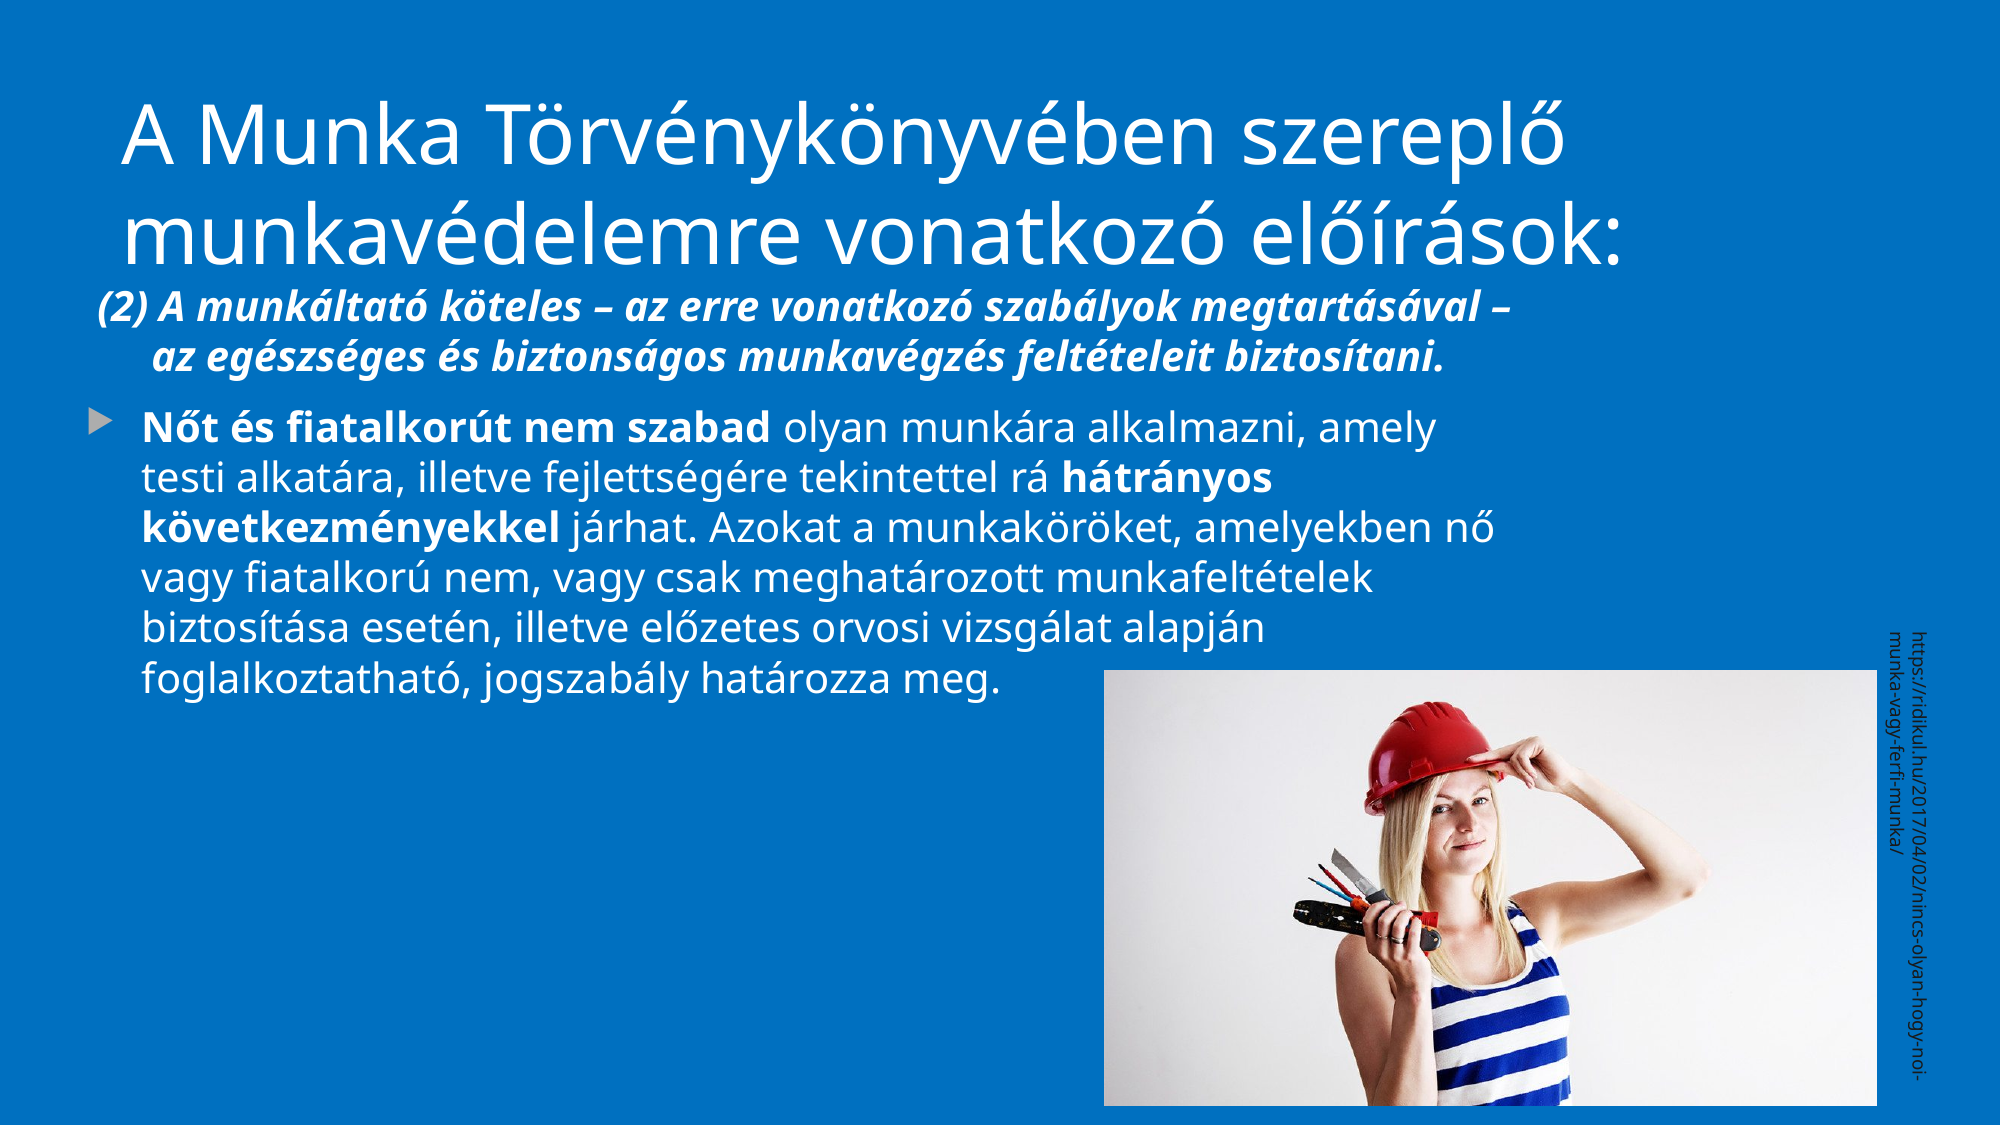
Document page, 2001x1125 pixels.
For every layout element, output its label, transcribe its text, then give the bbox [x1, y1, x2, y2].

picture [1104, 670, 1878, 1106]
title A Munka Törvénykönyvében szereplő munkavédelemre vonatkozó előírások: [106, 74, 1649, 304]
list (2) A munkáltató köteles – az erre vonatkozó szabályok megtartásával – az egészséges és biztonságos munkavégzés feltételeit biztosítani. Nőt és fiatalkorút nem szabad olyan munkára alkalmazni, amely testi alkatára, illetve fejlettségére tekintettel rá hátrányos következményekkel járhat. Azokat a munkaköröket, amelyekben nő vagy fiatalkorú nem, vagy csak meghatározott munkafeltételek biztosítása esetén, illetve előzetes orvosi vizsgálat alapján foglalkoztatható, jogszabály határozza meg. [70, 272, 1539, 961]
text_box https://ridikul.hu/2017/04/02/nincs-olyan-hogy-noi-munka-vagy-ferfi-munka/ [1878, 616, 1939, 1125]
